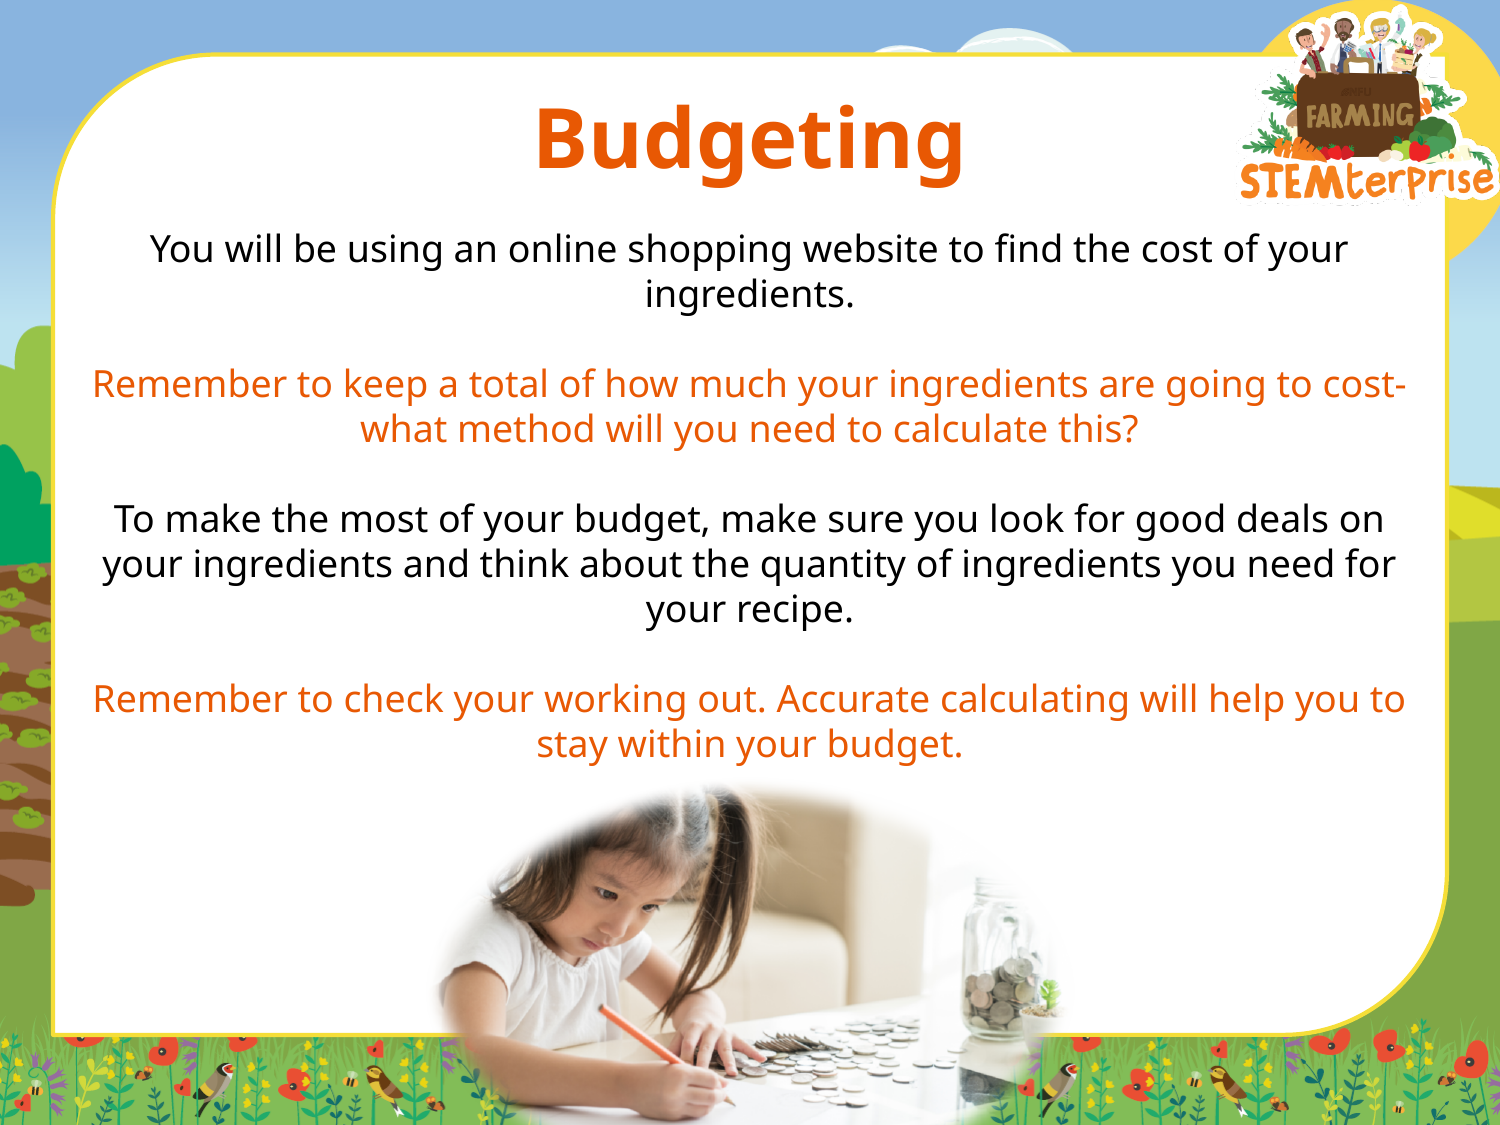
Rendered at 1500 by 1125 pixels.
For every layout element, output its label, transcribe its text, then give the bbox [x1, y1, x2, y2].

text_box [128, 52, 1228, 78]
text_box Budgeting You will be using an online shopping website to find the cost of your ingredients. Remember to keep a total of how much your ingredients are going to cost- what method will you need to calculate this? To make the most of your budget, make sure you look for good deals on your ingredients and think about the quantity of ingredients you need for your recipe. Remember to check your working out. Accurate calculating will help you to stay within your budget. [76, 78, 1424, 773]
text_box [50, 130, 1450, 1038]
picture [0, 0, 1500, 1125]
